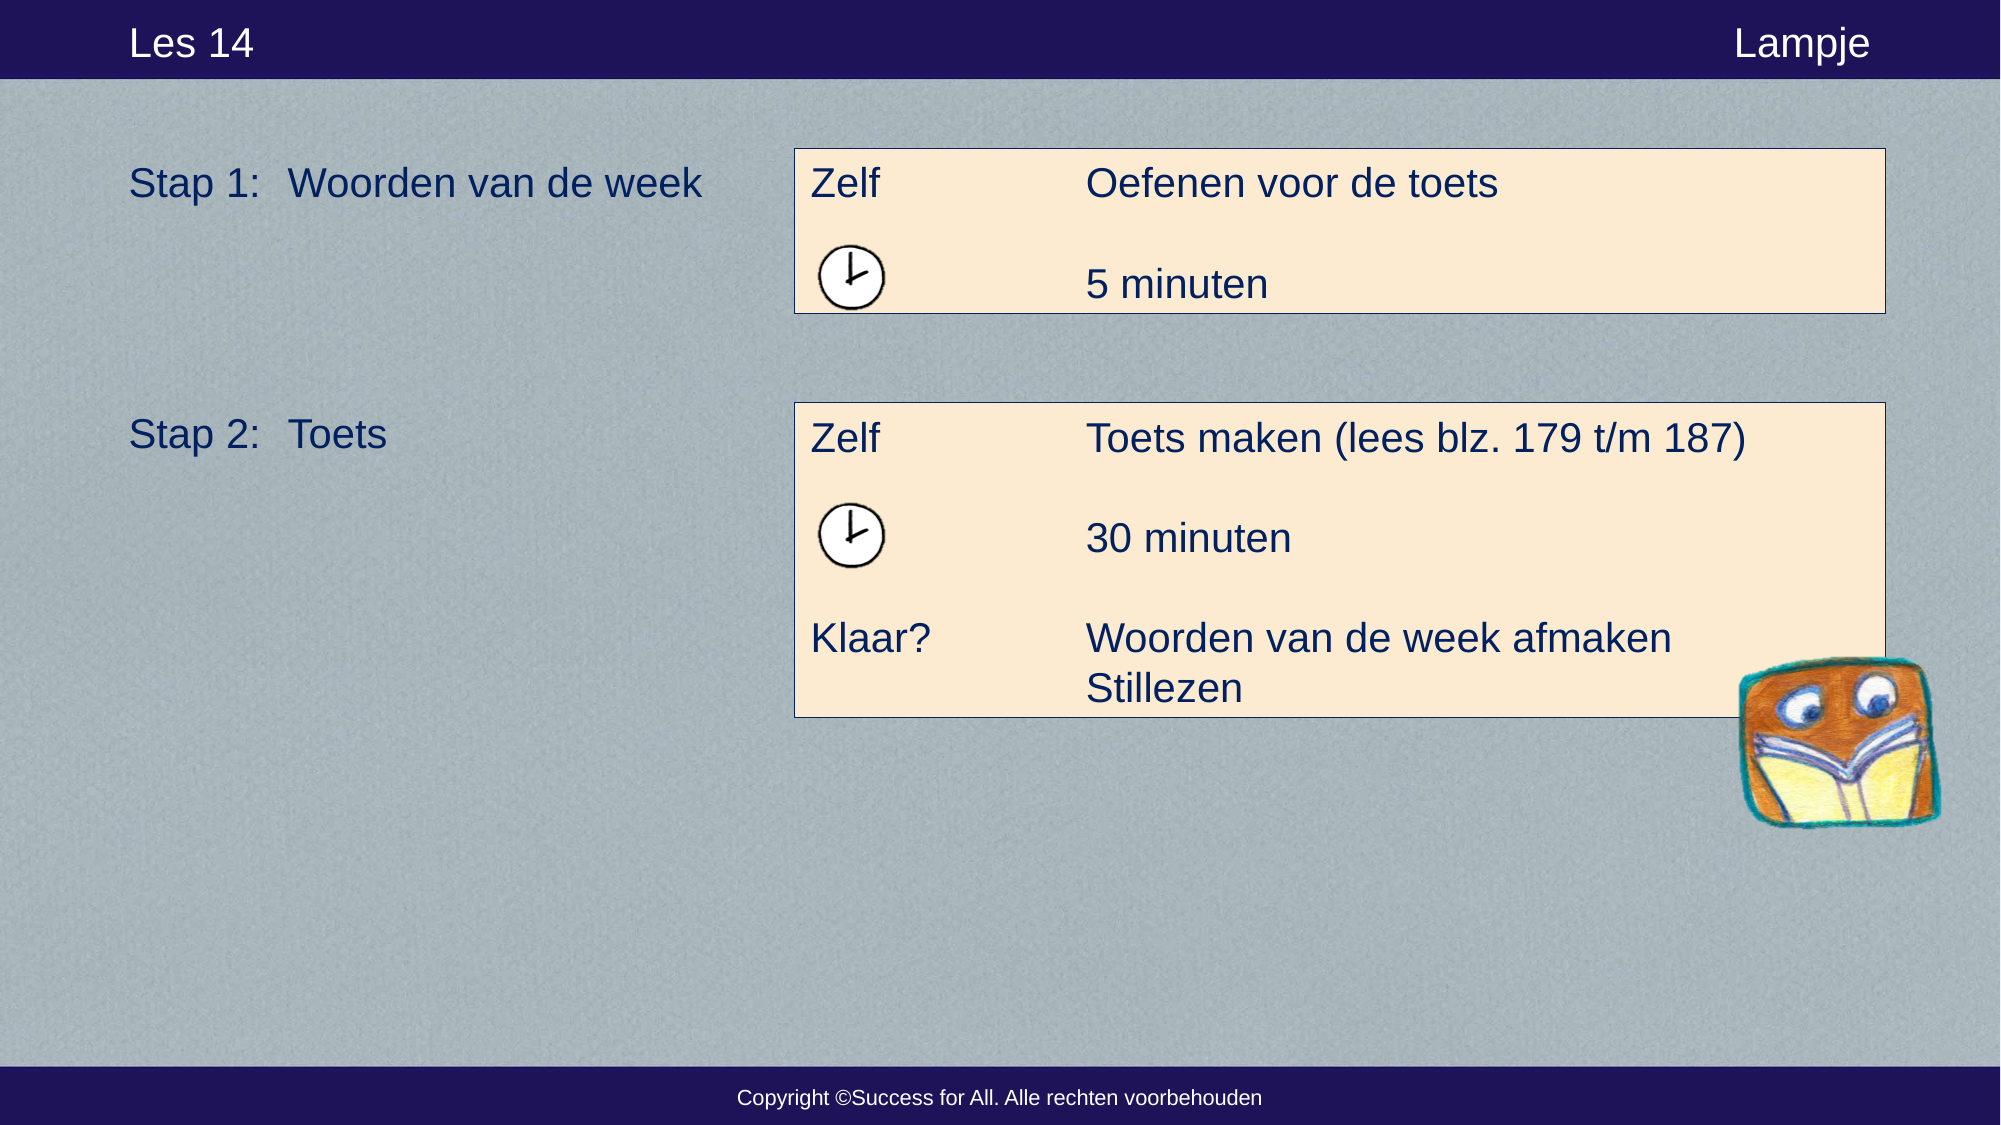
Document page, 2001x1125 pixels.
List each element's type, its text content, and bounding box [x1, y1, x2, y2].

text_box Stap 1: Woorden van de week Stap 2: Toets [114, 148, 907, 764]
text_box Zelf Toets maken (lees blz. 179 t/m 187) 30 minuten Klaar? Woorden van de week afmaken Stillezen [794, 402, 1886, 718]
picture [0, 0, 2001, 1125]
text_box Lampje [999, 8, 1886, 73]
text_box Zelf Oefenen voor de toets 5 minuten [794, 148, 1886, 314]
text_box Copyright ©Success for All. Alle rechten voorbehouden [0, 1076, 2000, 1125]
text_box Les 14 [114, 8, 354, 73]
